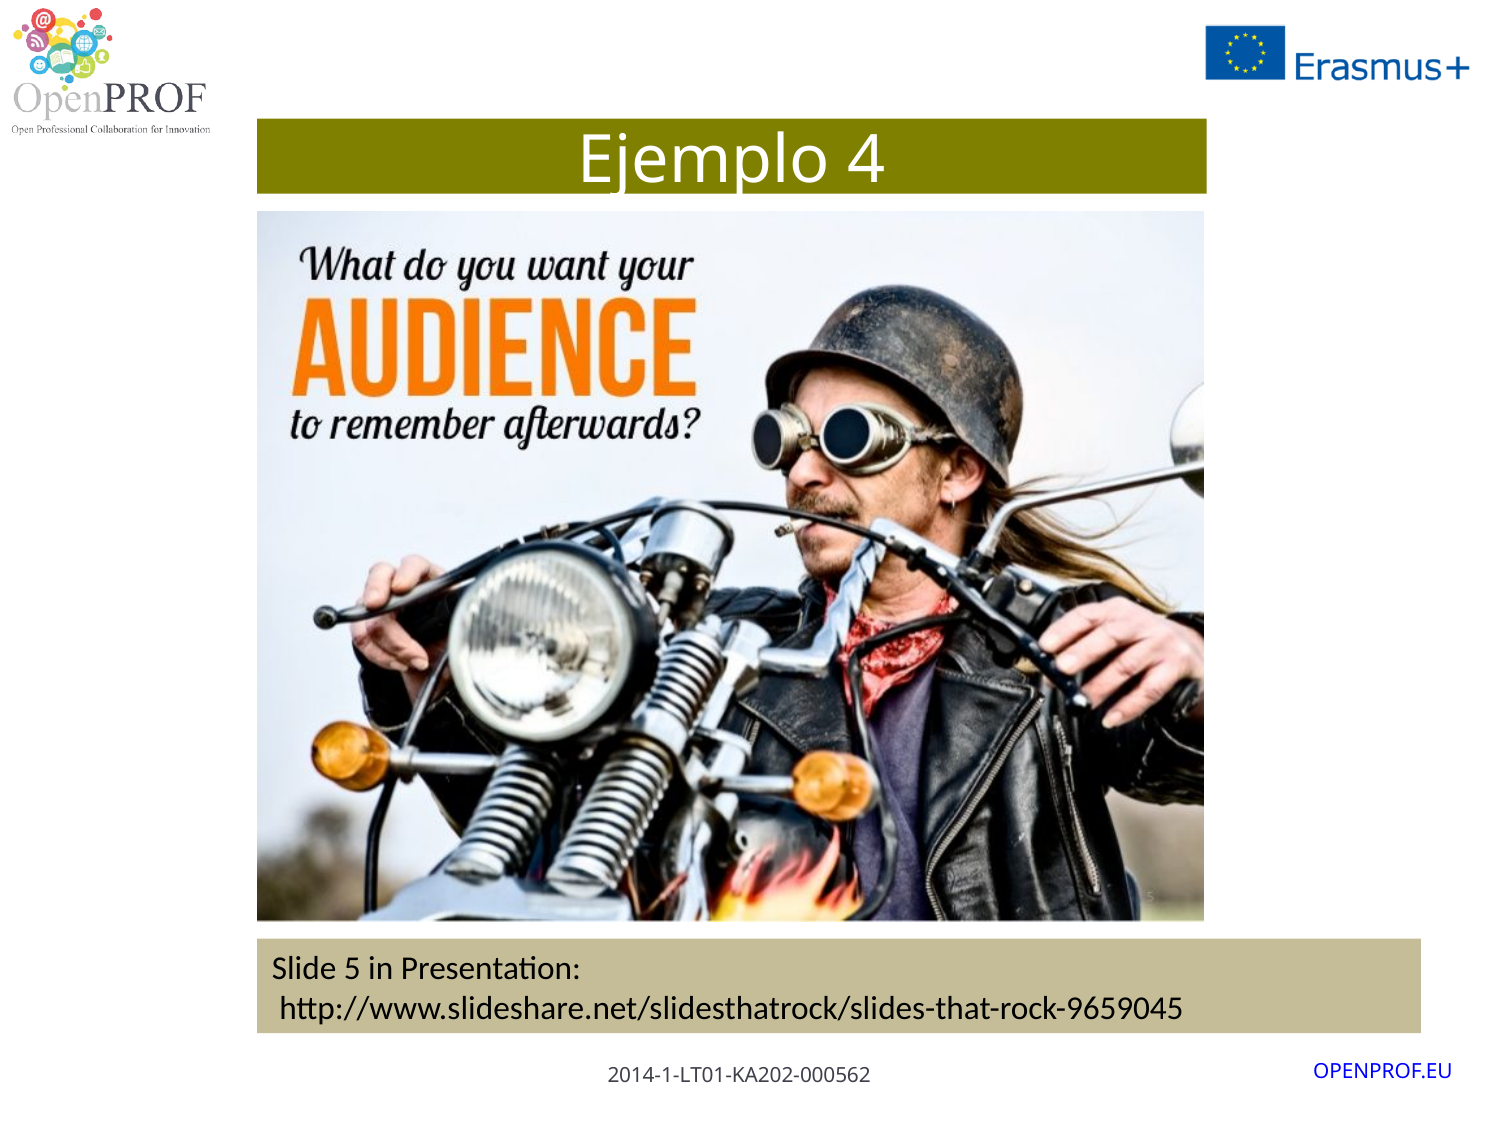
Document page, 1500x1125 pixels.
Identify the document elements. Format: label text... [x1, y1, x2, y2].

picture [1202, 24, 1471, 84]
title Ejemplo 4 [257, 118, 1207, 194]
text_box Slide 5 in Presentation: http://www.slideshare.net/slidesthatrock/slides-that-rock-9659045 [257, 938, 1421, 1034]
picture [0, 0, 212, 143]
picture [256, 210, 1205, 922]
